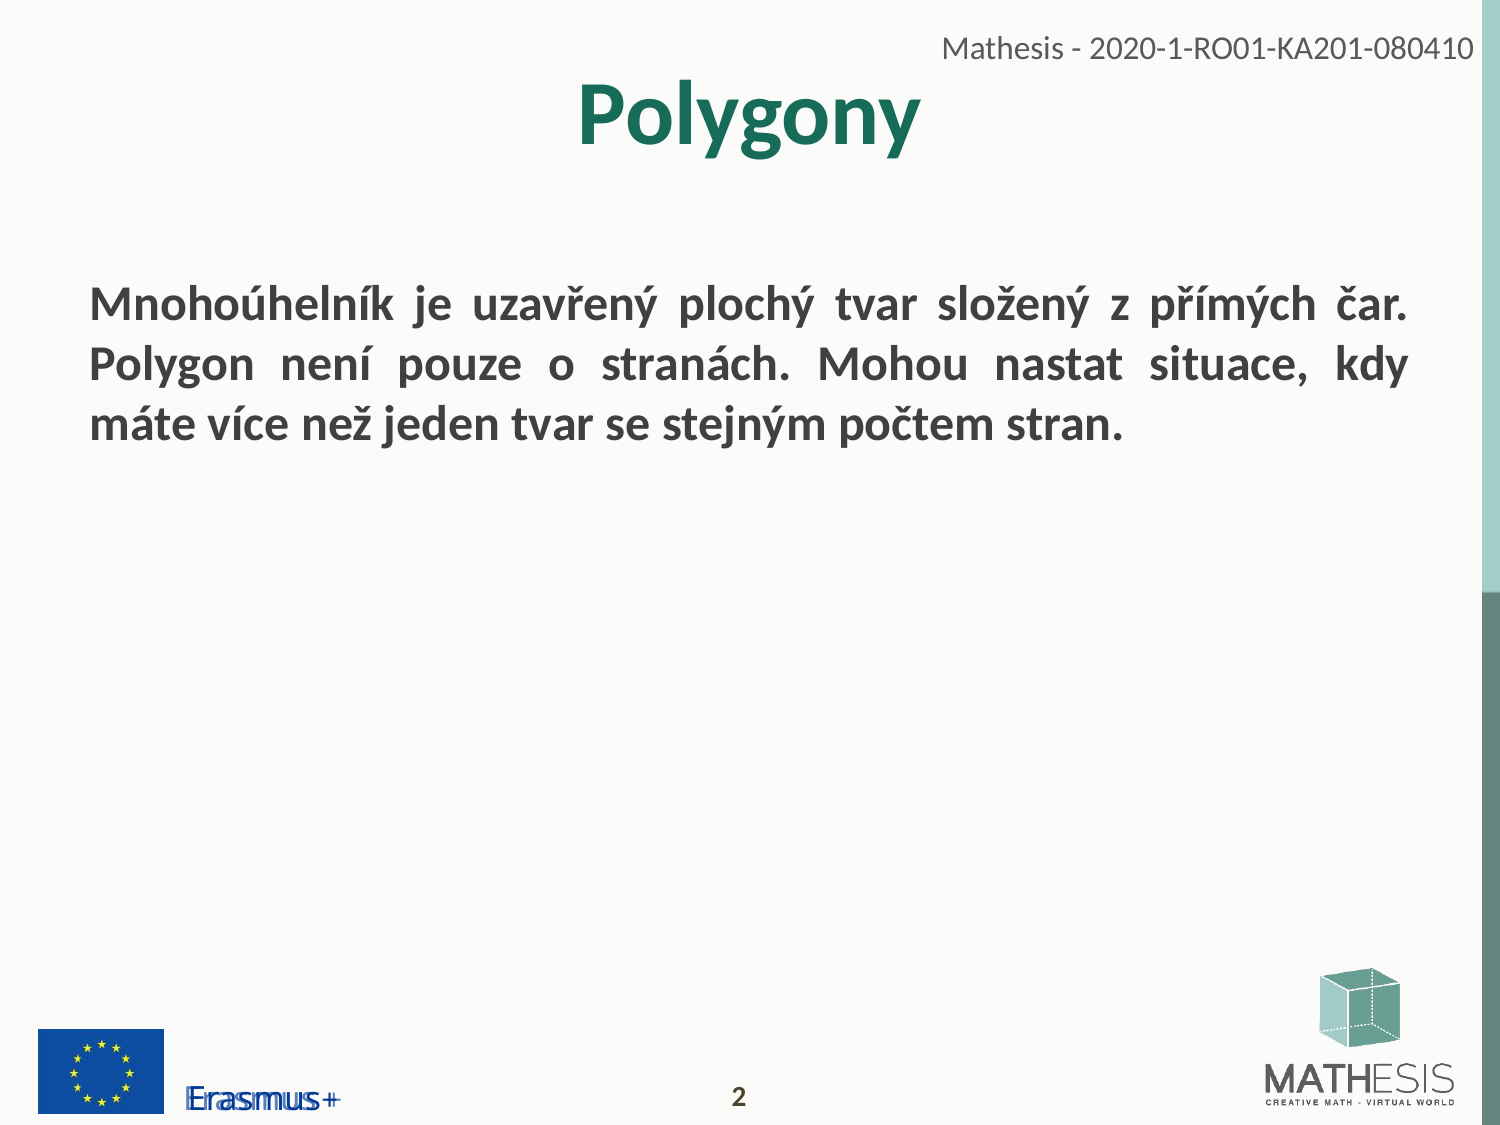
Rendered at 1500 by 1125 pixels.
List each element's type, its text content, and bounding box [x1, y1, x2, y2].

list Mnohoúhelník je uzavřený plochý tvar složený z přímých čar. Polygon není pouze o stranách. Mohou nastat situace, kdy máte více než jeden tvar se stejným počtem stran. [75, 262, 1425, 1005]
picture [38, 1029, 164, 1114]
title Polygony [75, 45, 1425, 233]
